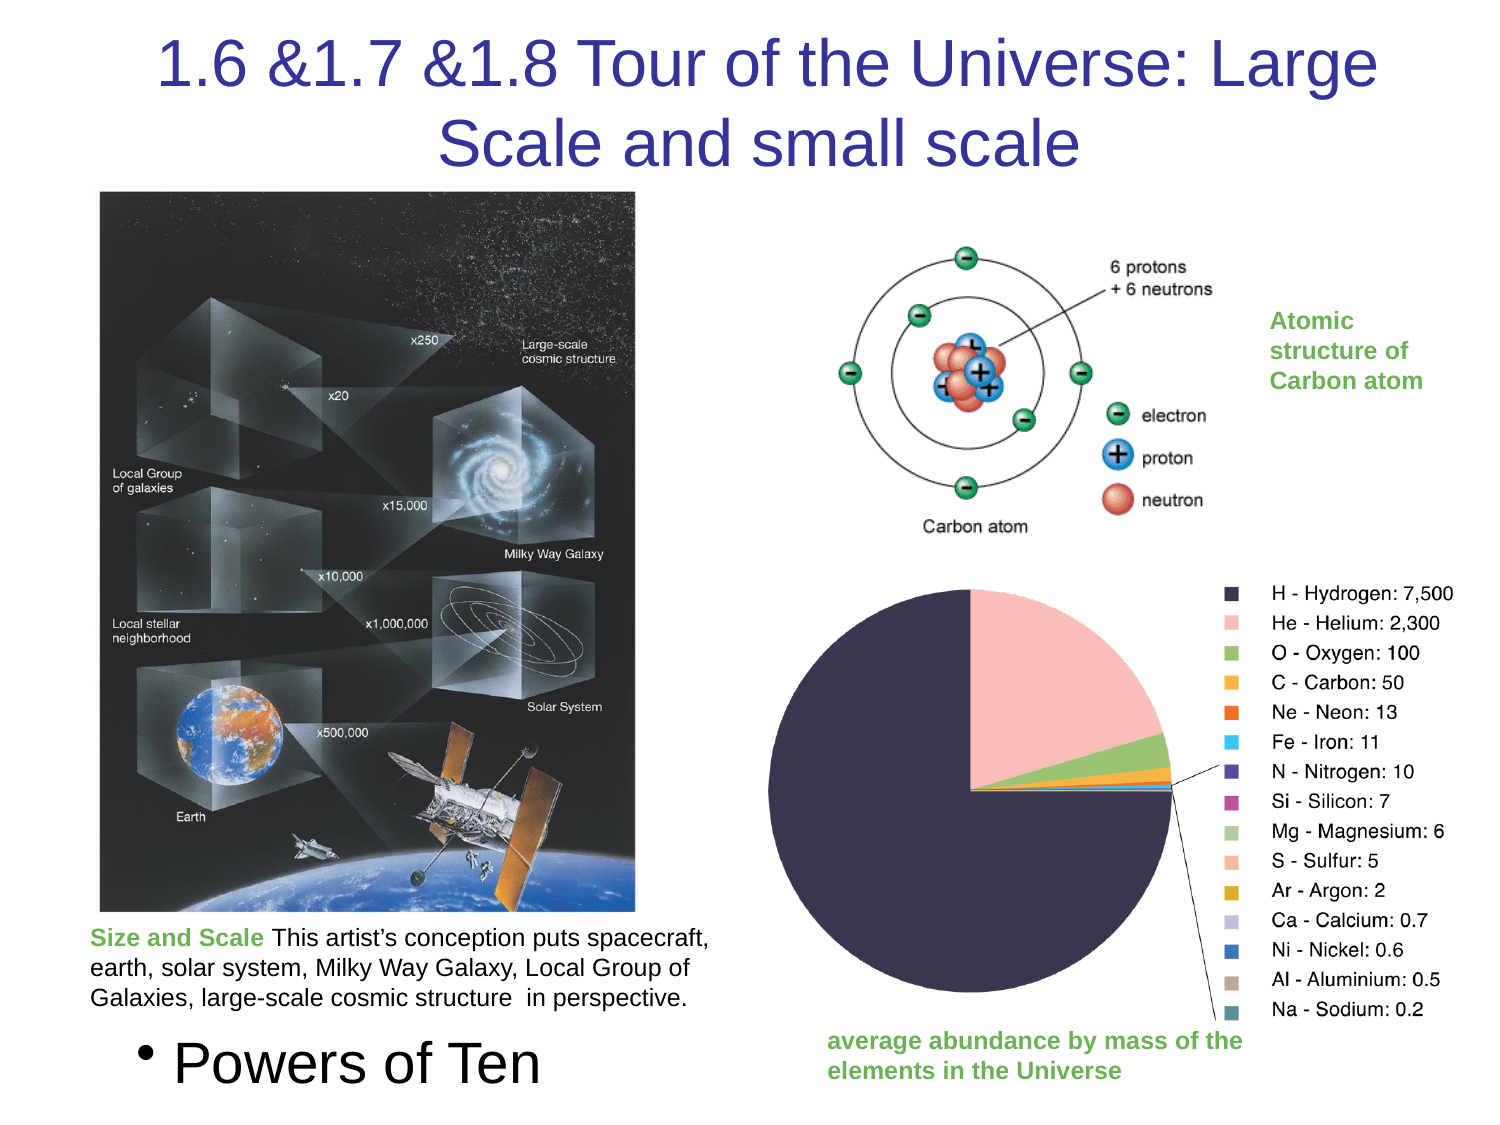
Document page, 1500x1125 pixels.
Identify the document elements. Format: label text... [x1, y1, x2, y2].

picture [95, 187, 639, 914]
text_box 1.6 &1.7 &1.8 Tour of the Universe: Large Scale and small scale [99, 12, 1438, 188]
picture [831, 226, 1223, 553]
text_box Powers of Ten [121, 1020, 614, 1103]
text_box Atomic structure of Carbon atom [1254, 296, 1484, 402]
text_box Size and Scale This artist’s conception puts spacecraft, earth, solar system, Milky Way Galaxy, Local Group of Galaxies, large-scale cosmic structure in perspective. [75, 914, 730, 1020]
text_box average abundance by mass of the elements in the Universe [812, 1022, 1287, 1092]
picture [768, 585, 1453, 1022]
